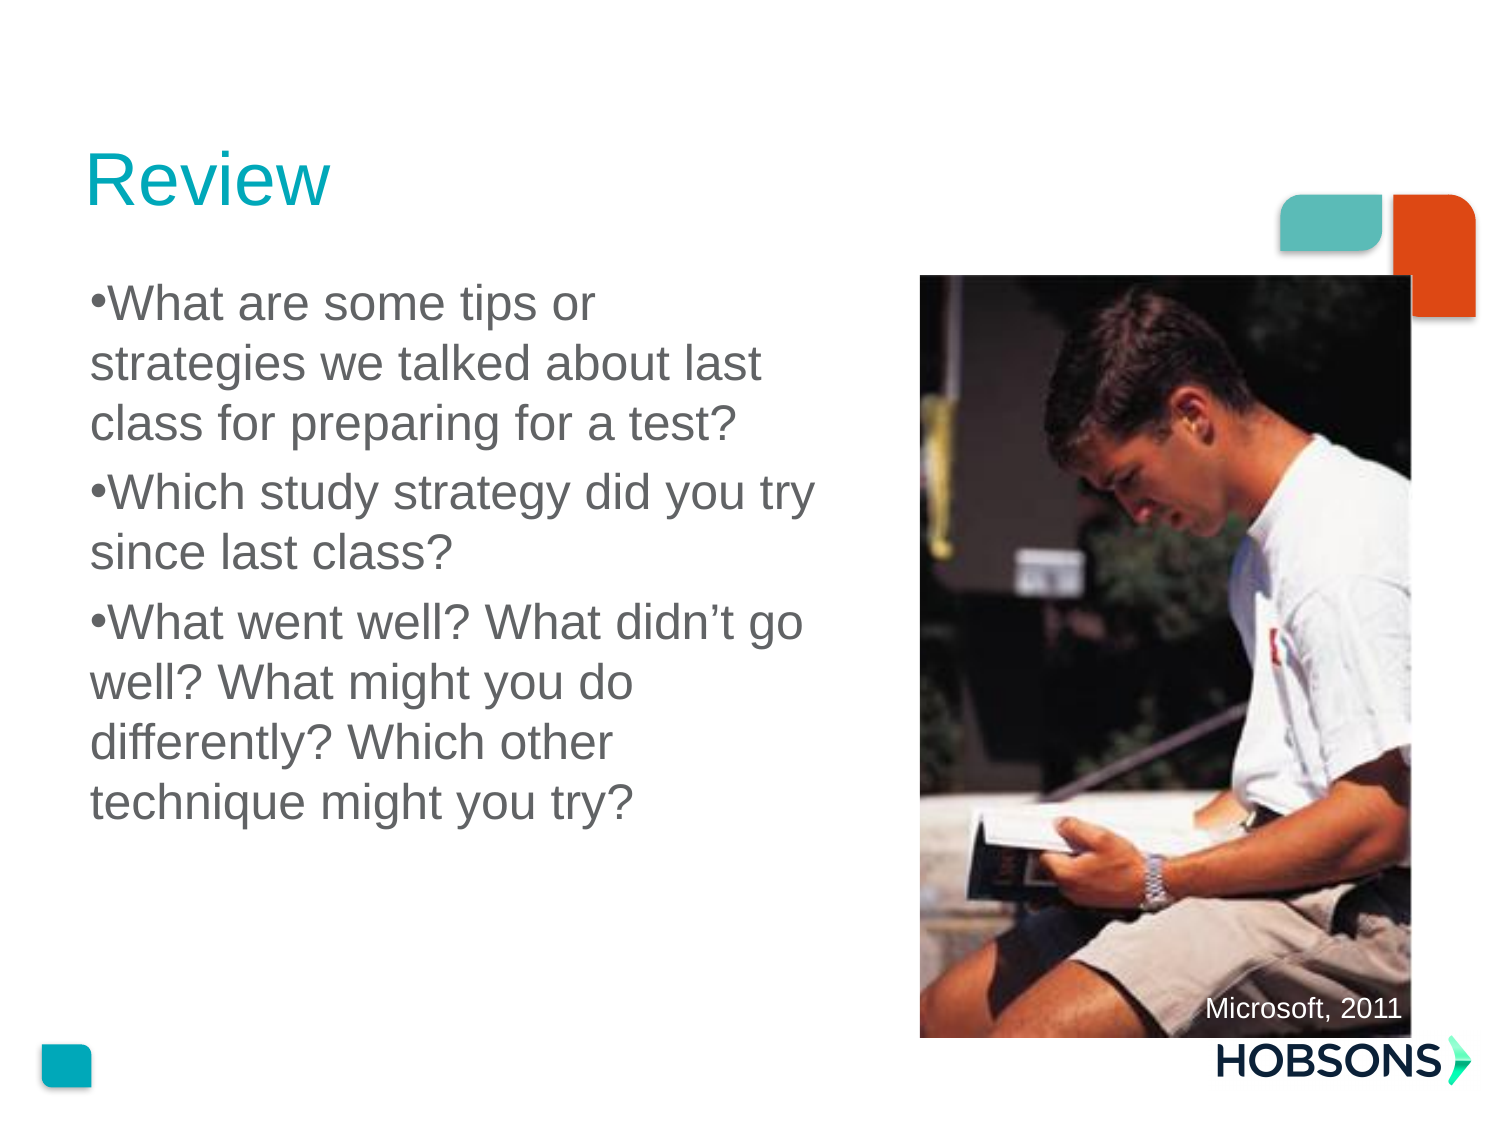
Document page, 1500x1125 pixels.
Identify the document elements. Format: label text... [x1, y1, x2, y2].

list What are some tips or strategies we talked about last class for preparing for a test? Which study strategy did you try since last class? What went well? What didn’t go well? What might you do differently? Which other technique might you try? [75, 262, 862, 1005]
title Review [69, 48, 1239, 236]
picture [919, 274, 1481, 1091]
